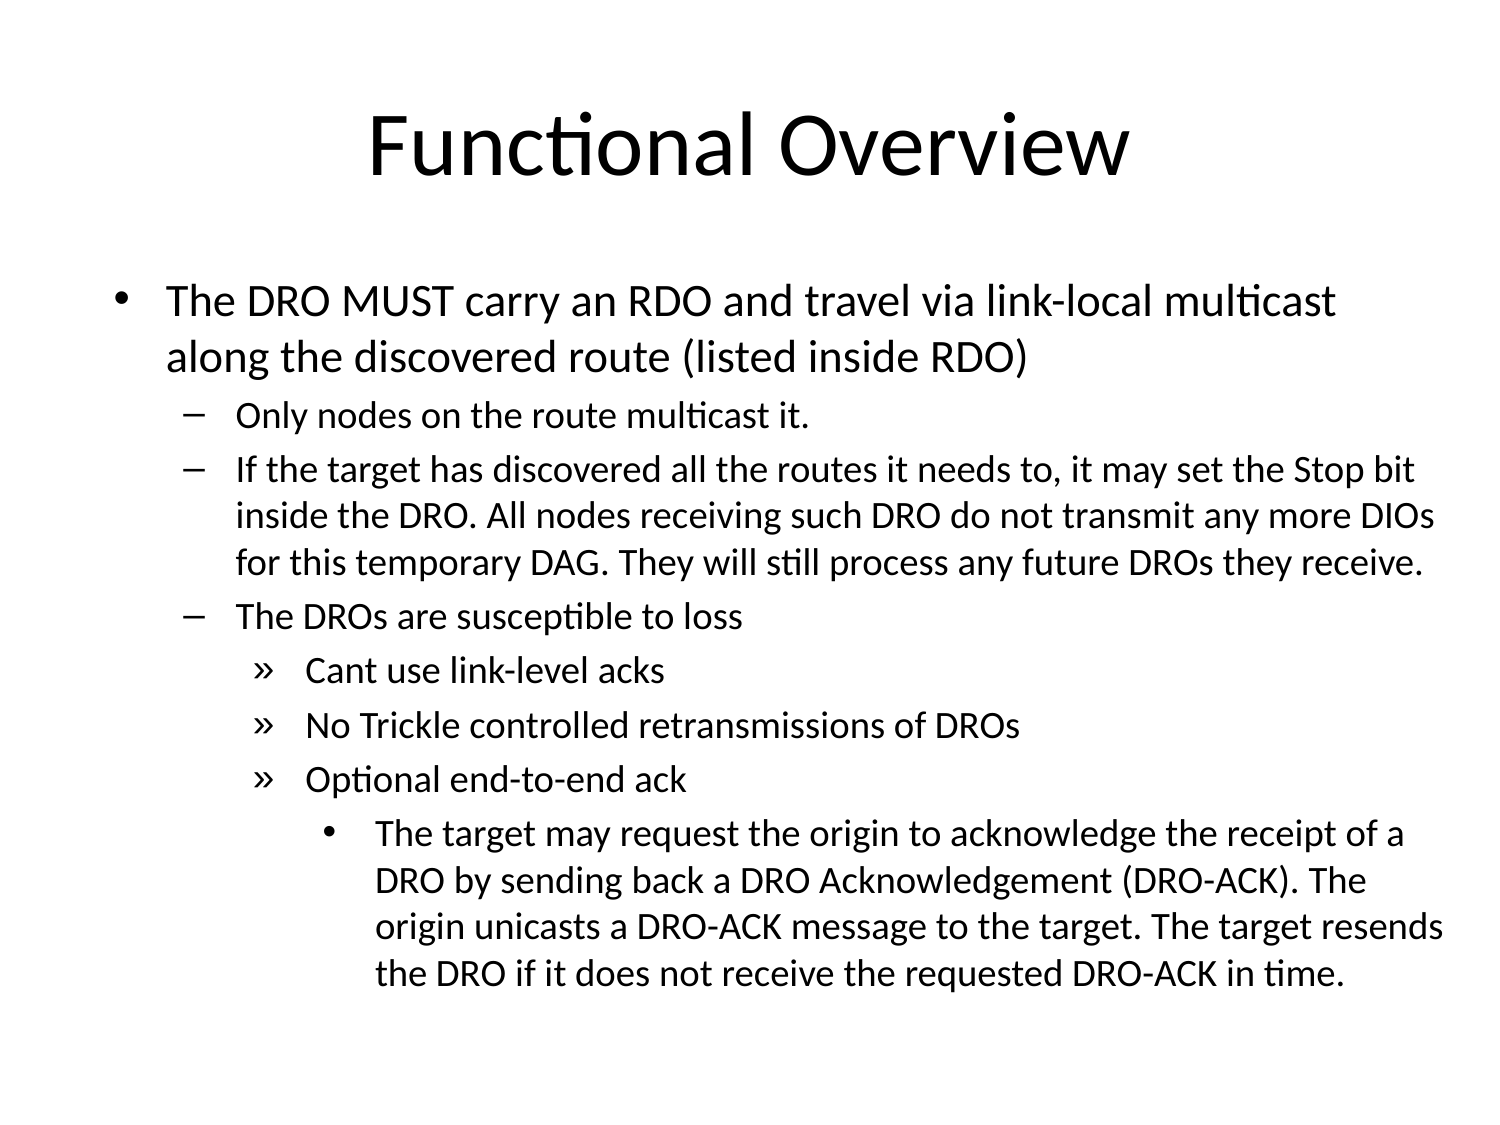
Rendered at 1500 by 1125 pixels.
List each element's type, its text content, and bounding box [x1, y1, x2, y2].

title Functional Overview [75, 45, 1425, 233]
list The DRO MUST carry an RDO and travel via link-local multicast along the discovered route (listed inside RDO) Only nodes on the route multicast it. If the target has discovered all the routes it needs to, it may set the Stop bit inside the DRO. All nodes receiving such DRO do not transmit any more DIOs for this temporary DAG. They will still process any future DROs they receive. The DROs are susceptible to loss Cant use link-level acks No Trickle controlled retransmissions of DROs Optional end-to-end ack The target may request the origin to acknowledge the receipt of a DRO by sending back a DRO Acknowledgement (DRO-ACK). The origin unicasts a DRO-ACK message to the target. The target resends the DRO if it does not receive the requested DRO-ACK in time. [37, 262, 1463, 1088]
